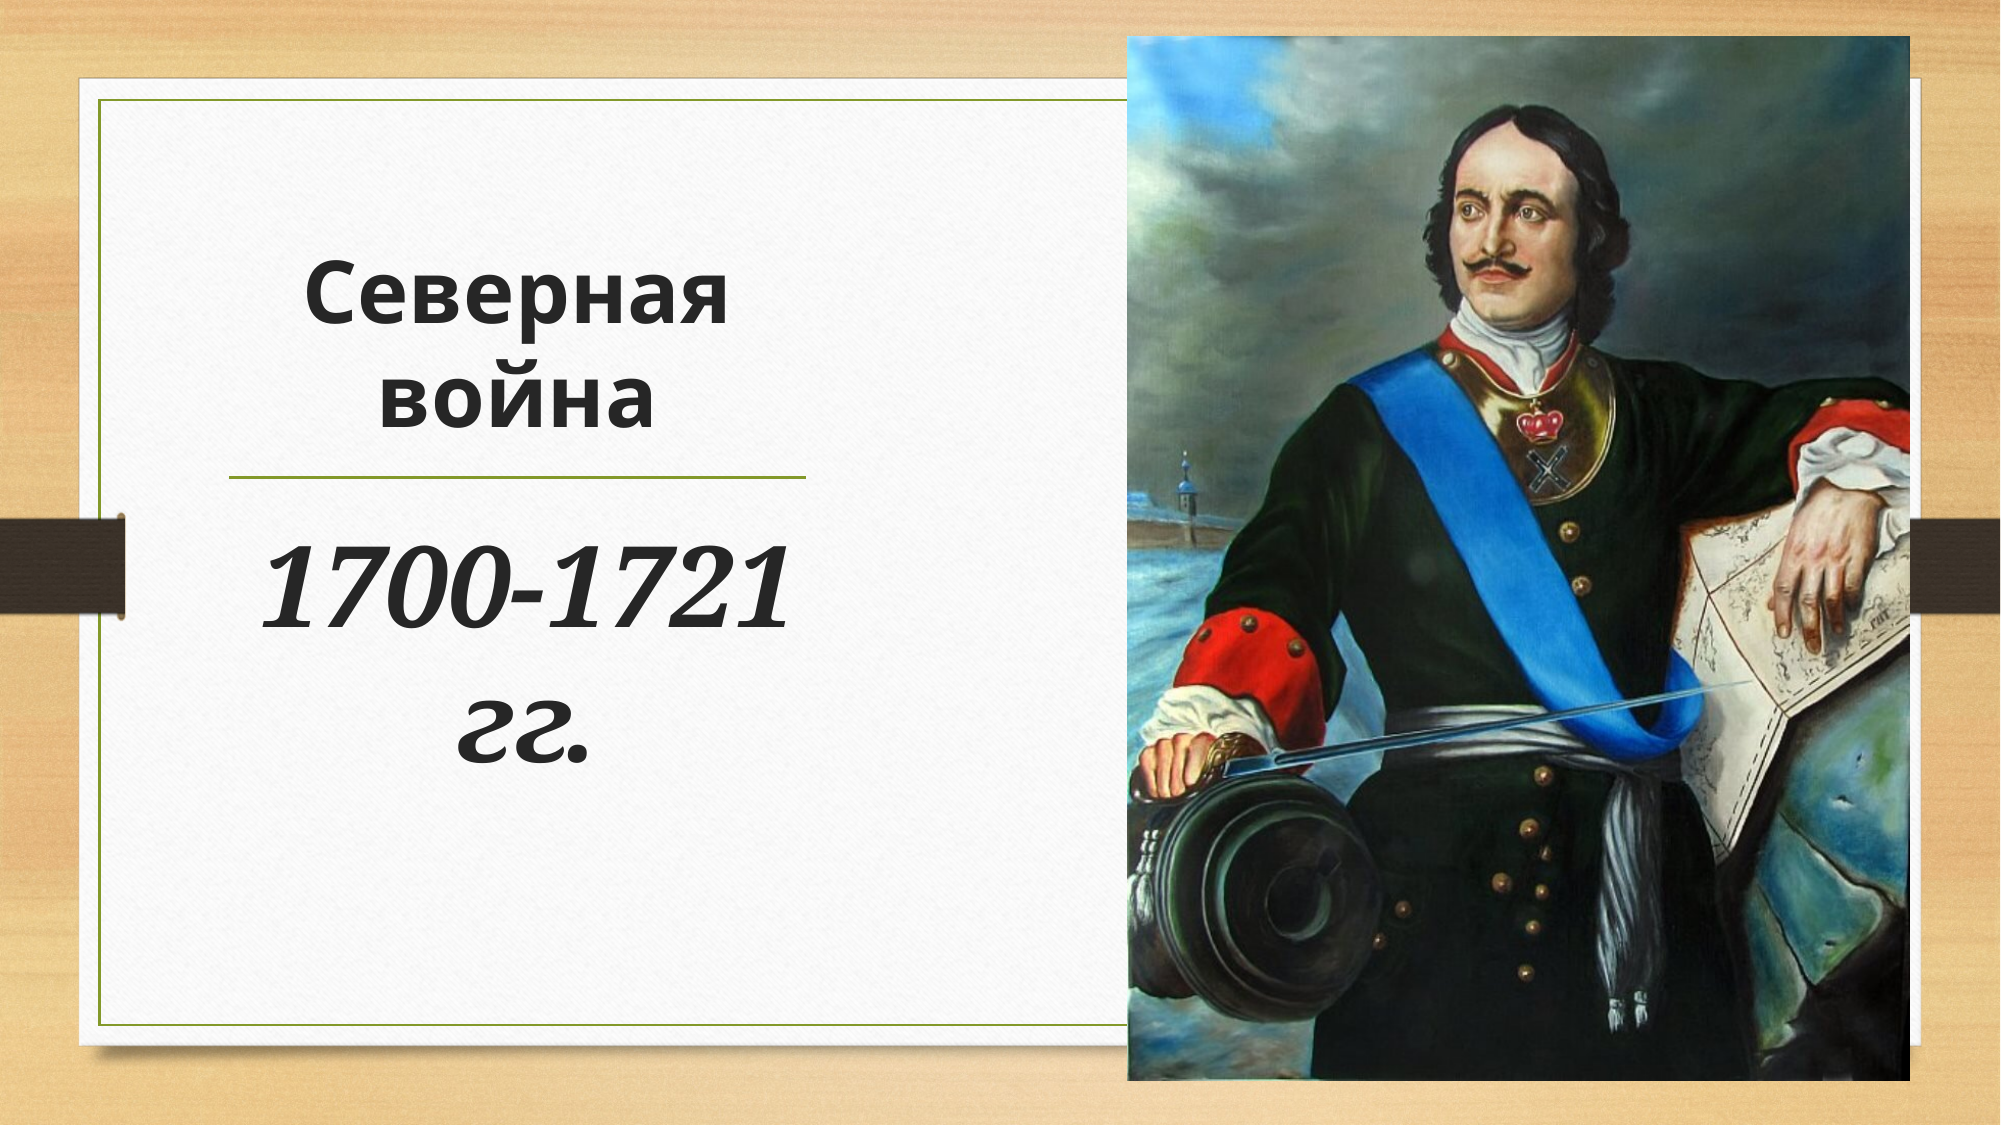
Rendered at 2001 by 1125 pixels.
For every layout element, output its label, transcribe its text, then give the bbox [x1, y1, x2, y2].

title Северная война [212, 227, 823, 453]
list 1700-1721 гг. [168, 507, 888, 988]
picture [0, 0, 2001, 1125]
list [1126, 35, 1910, 1081]
